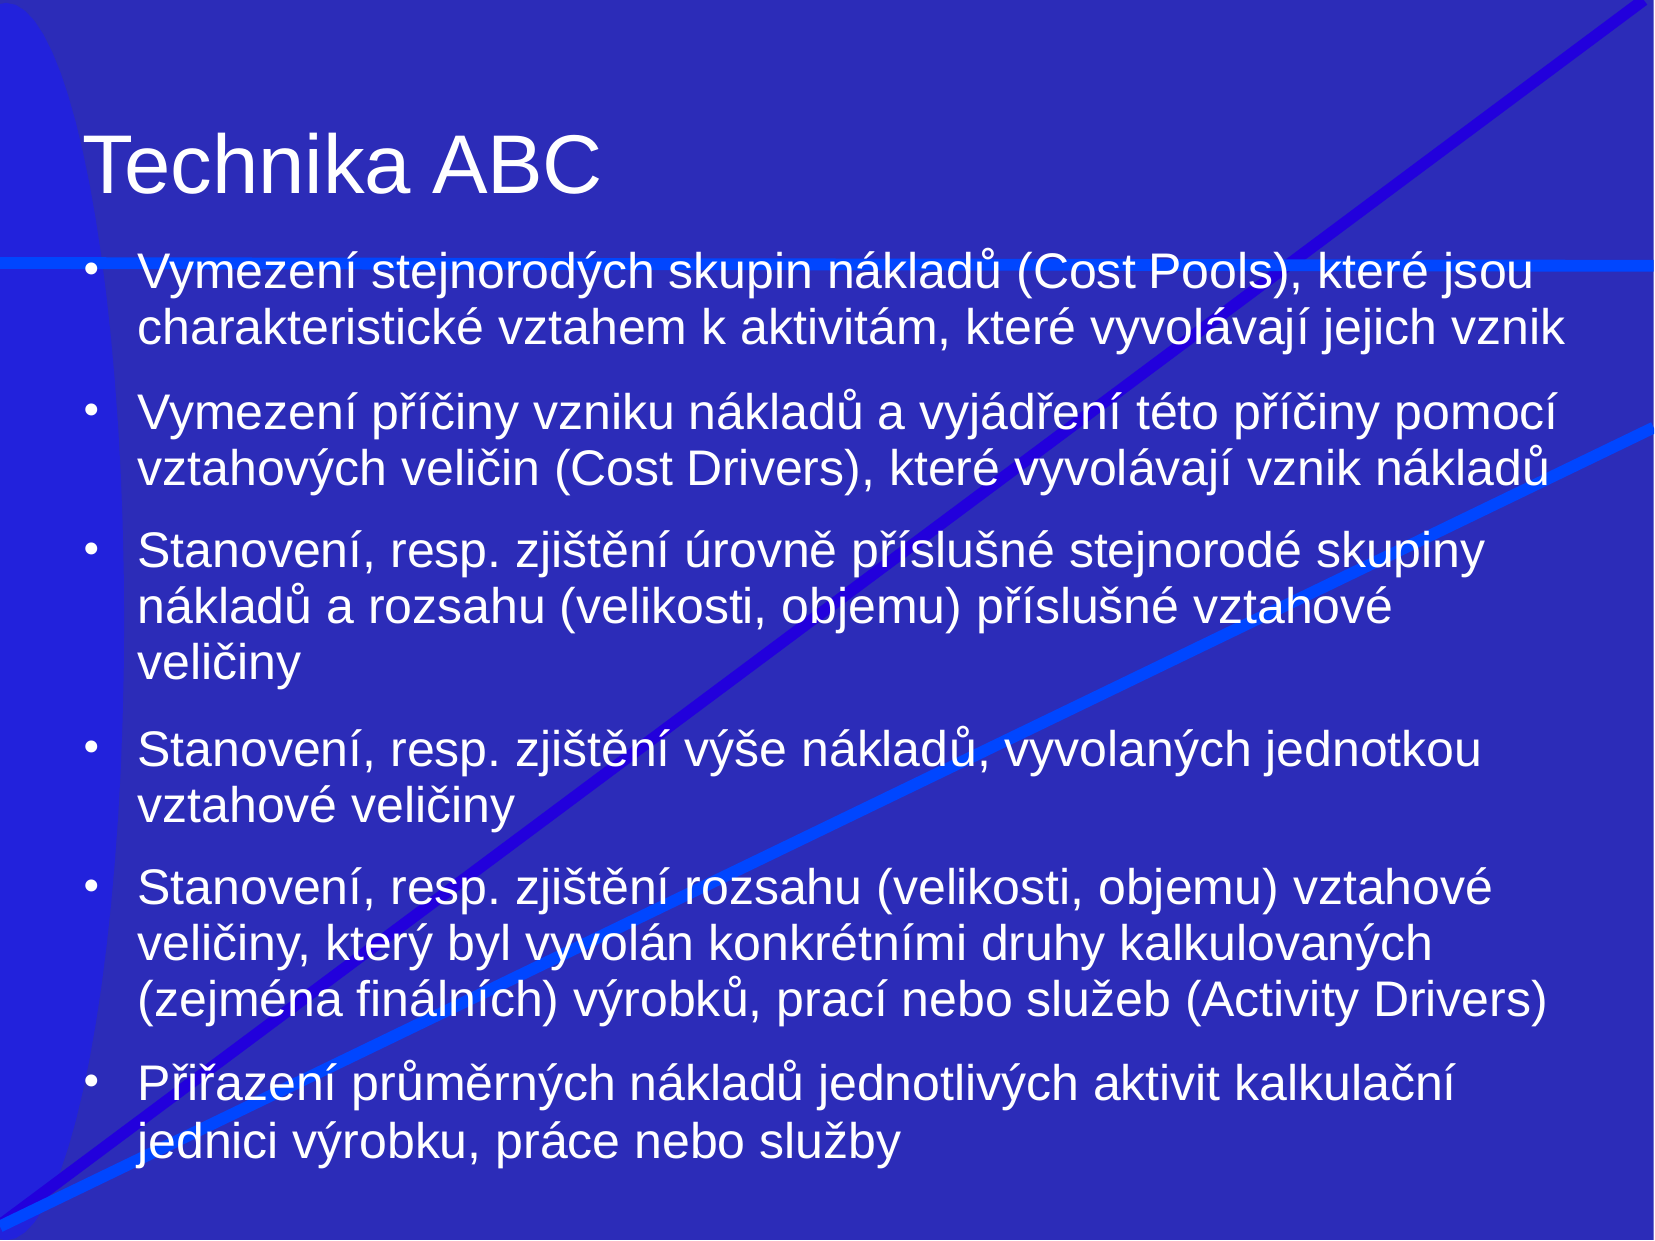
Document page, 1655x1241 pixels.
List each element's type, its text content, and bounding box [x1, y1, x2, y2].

text_box Vymezení stejnorodých skupin nákladů (Cost Pools), které jsou charakteristické vztahem k aktivitám, které vyvolávají jejich vznik Vymezení příčiny vzniku nákladů a vyjádření této příčiny pomocí vztahových veličin (Cost Drivers), které vyvolávají vznik nákladů Stanovení, resp. zjištění úrovně příslušné stejnorodé skupiny nákladů a rozsahu (velikosti, objemu) příslušné vztahové veličiny Stanovení, resp. zjištění výše nákladů, vyvolaných jednotkou vztahové veličiny Stanovení, resp. zjištění rozsahu (velikosti, objemu) vztahové veličiny, který byl vyvolán konkrétními druhy kalkulovaných (zejména finálních) výrobků, prací nebo služeb (Activity Drivers) Přiřazení průměrných nákladů jednotlivých aktivit kalkulační jednici výrobku, práce nebo služby [80, 242, 1569, 1169]
title Technika ABC [80, 69, 1574, 318]
